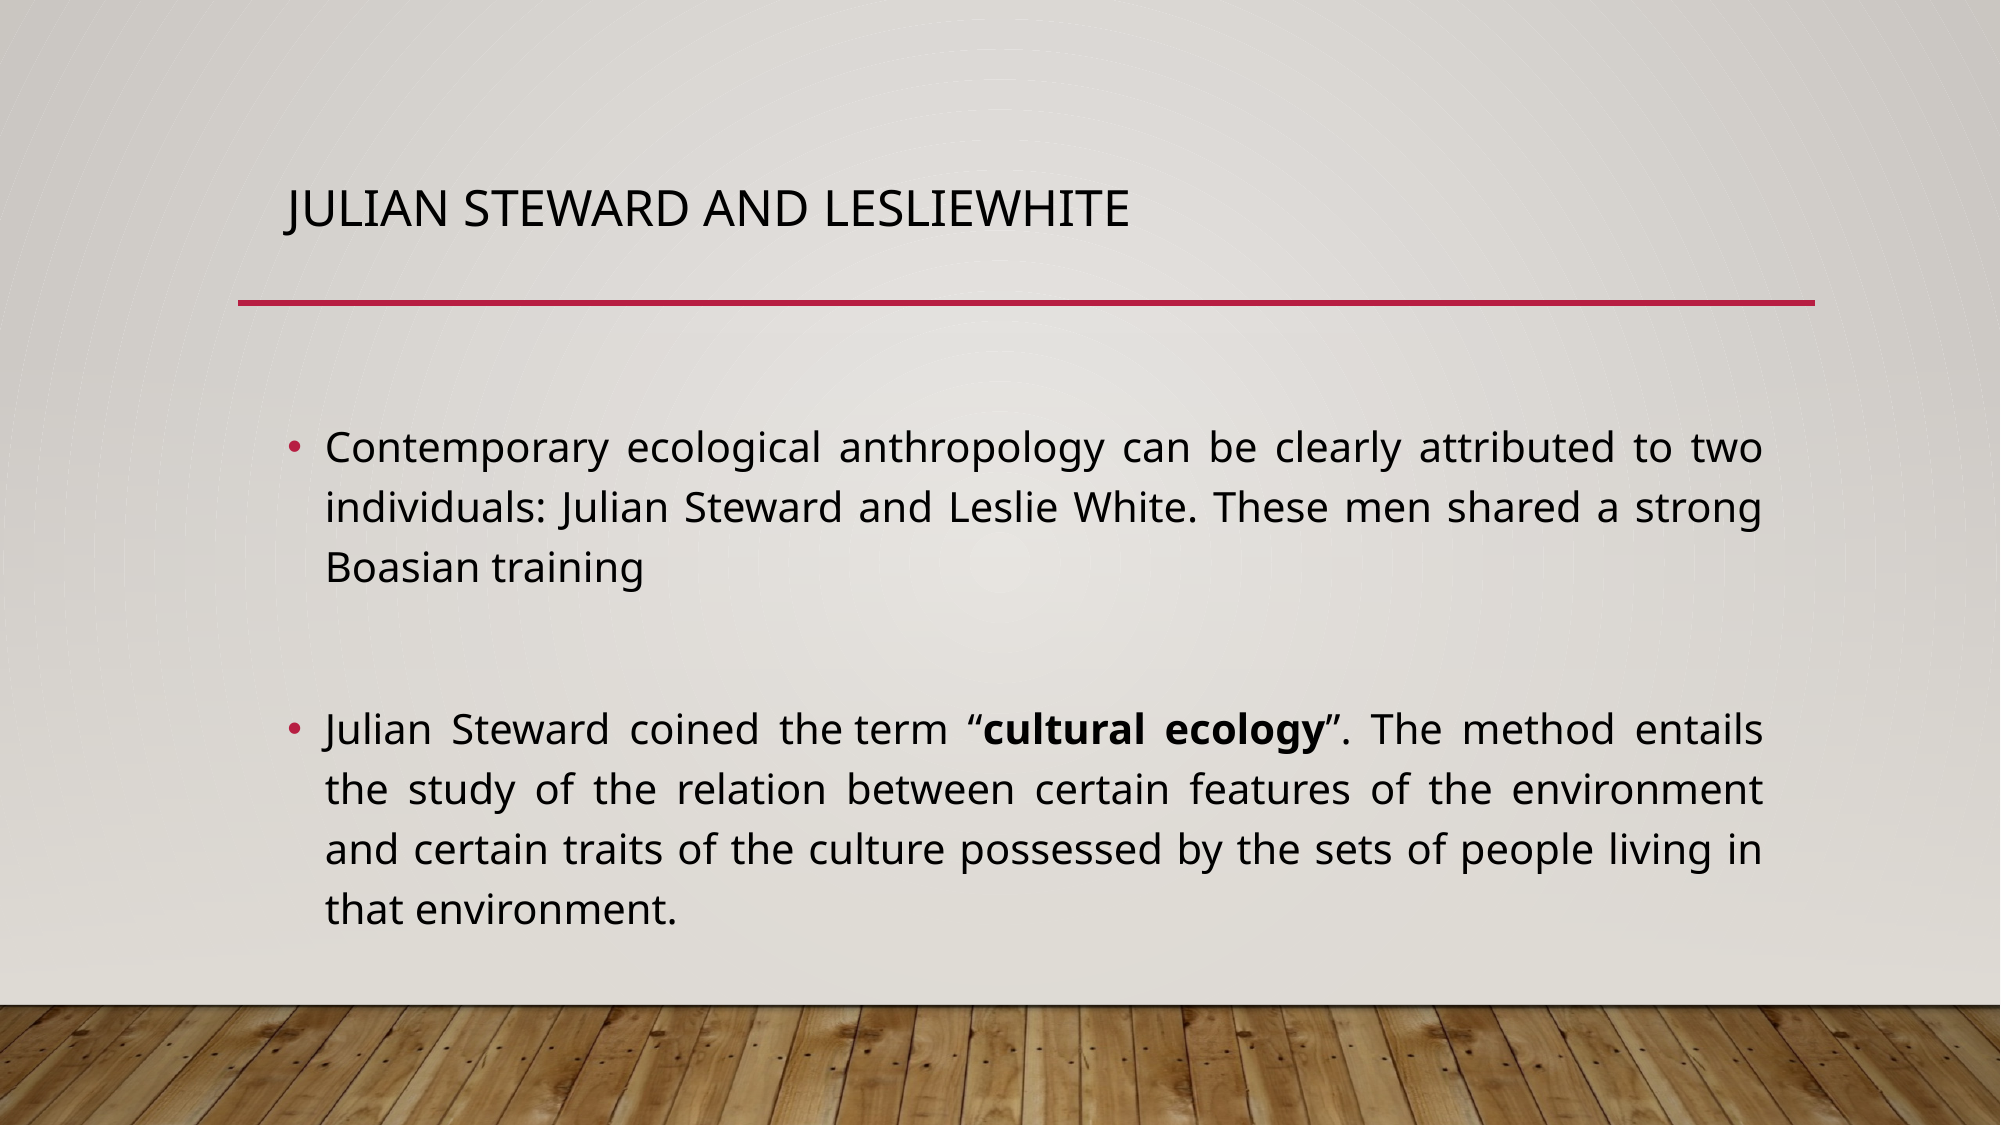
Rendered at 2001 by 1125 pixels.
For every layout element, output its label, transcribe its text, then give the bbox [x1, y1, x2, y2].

picture [0, 1005, 2000, 1125]
title JULIAN STEWARD AND LESLIEWHITE [272, 175, 1814, 305]
list Contemporary ecological anthropology can be clearly attributed to two individuals: Julian Steward and Leslie White. These men shared a strong Boasian training Julian Steward coined the term “cultural ecology”. The method entails the study of the relation between certain features of the environment and certain traits of the culture possessed by the sets of people living in that environment. [272, 403, 1780, 970]
